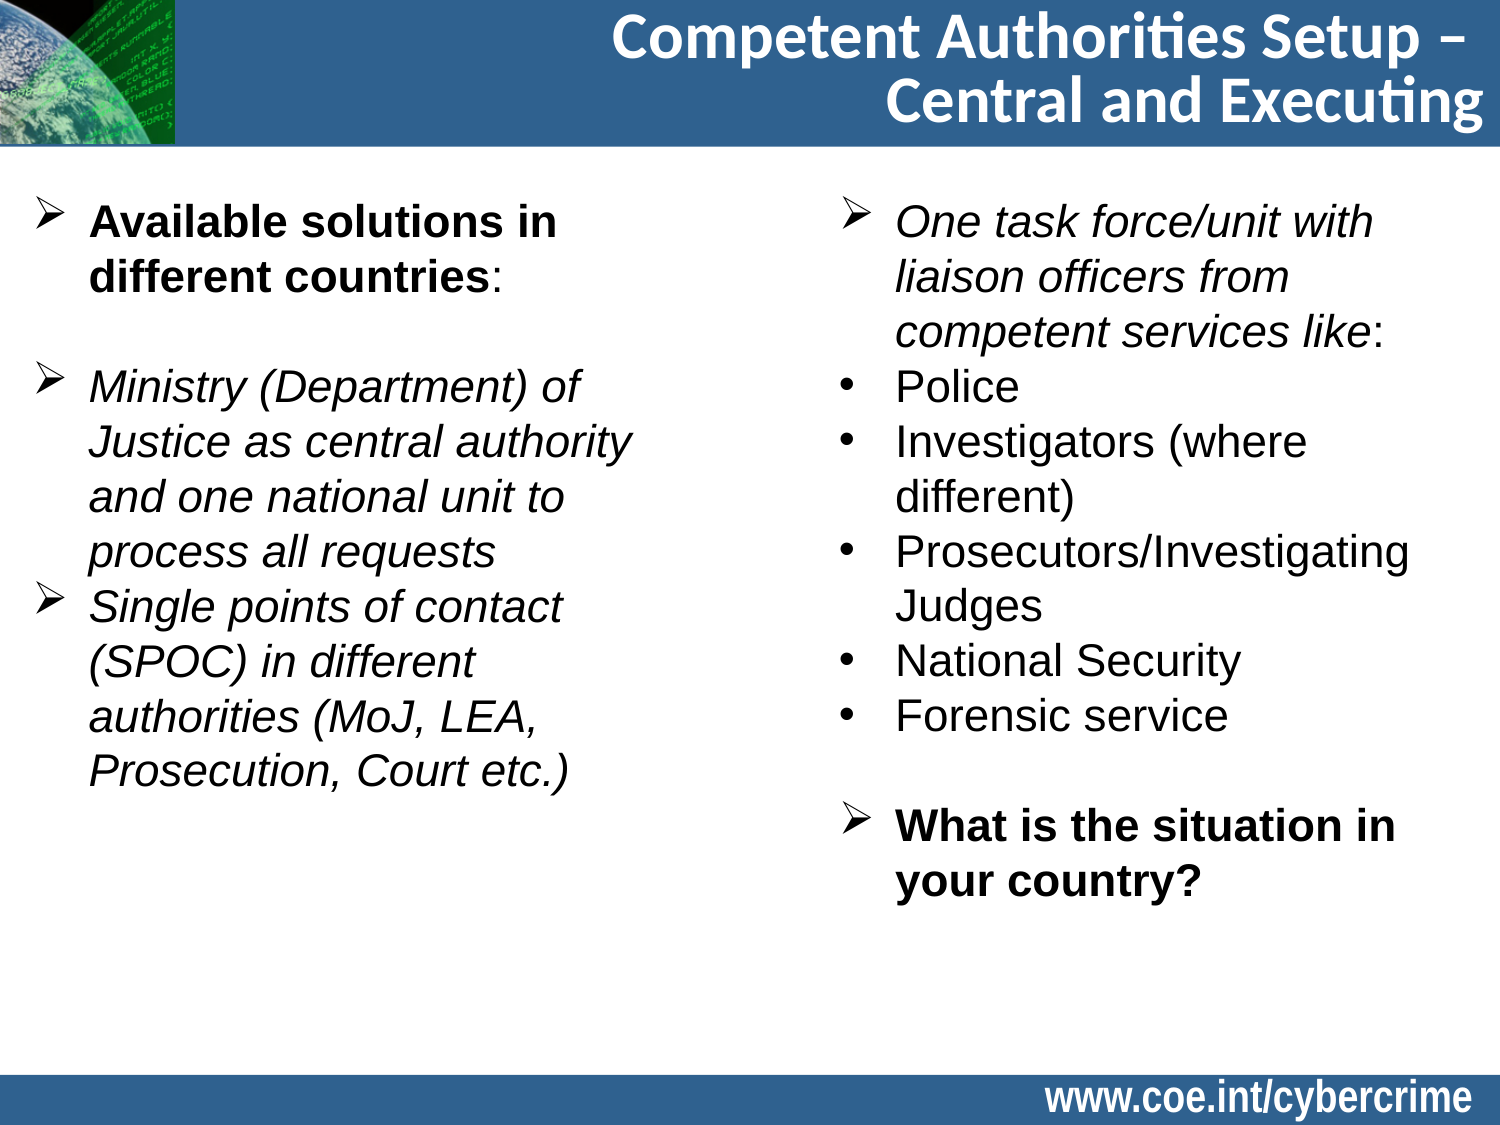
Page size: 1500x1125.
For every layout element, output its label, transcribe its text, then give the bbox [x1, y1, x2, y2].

text_box www.coe.int/cybercrime [1030, 1059, 1500, 1125]
picture [0, 0, 175, 144]
text_box Competent Authorities Setup – Central and Executing [177, 0, 1500, 149]
text_box Available solutions in different countries: Ministry (Department) of Justice as central authority and one national unit to process all requests Single points of contact (SPOC) in different authorities (MoJ, LEA, Prosecution, Court etc.) [17, 183, 701, 804]
text_box [0, 1073, 1030, 1125]
text_box One task force/unit with liaison officers from competent services like: Police Investigators (where different) Prosecutors/Investigating Judges National Security Forensic service What is the situation in your country? [824, 183, 1500, 969]
